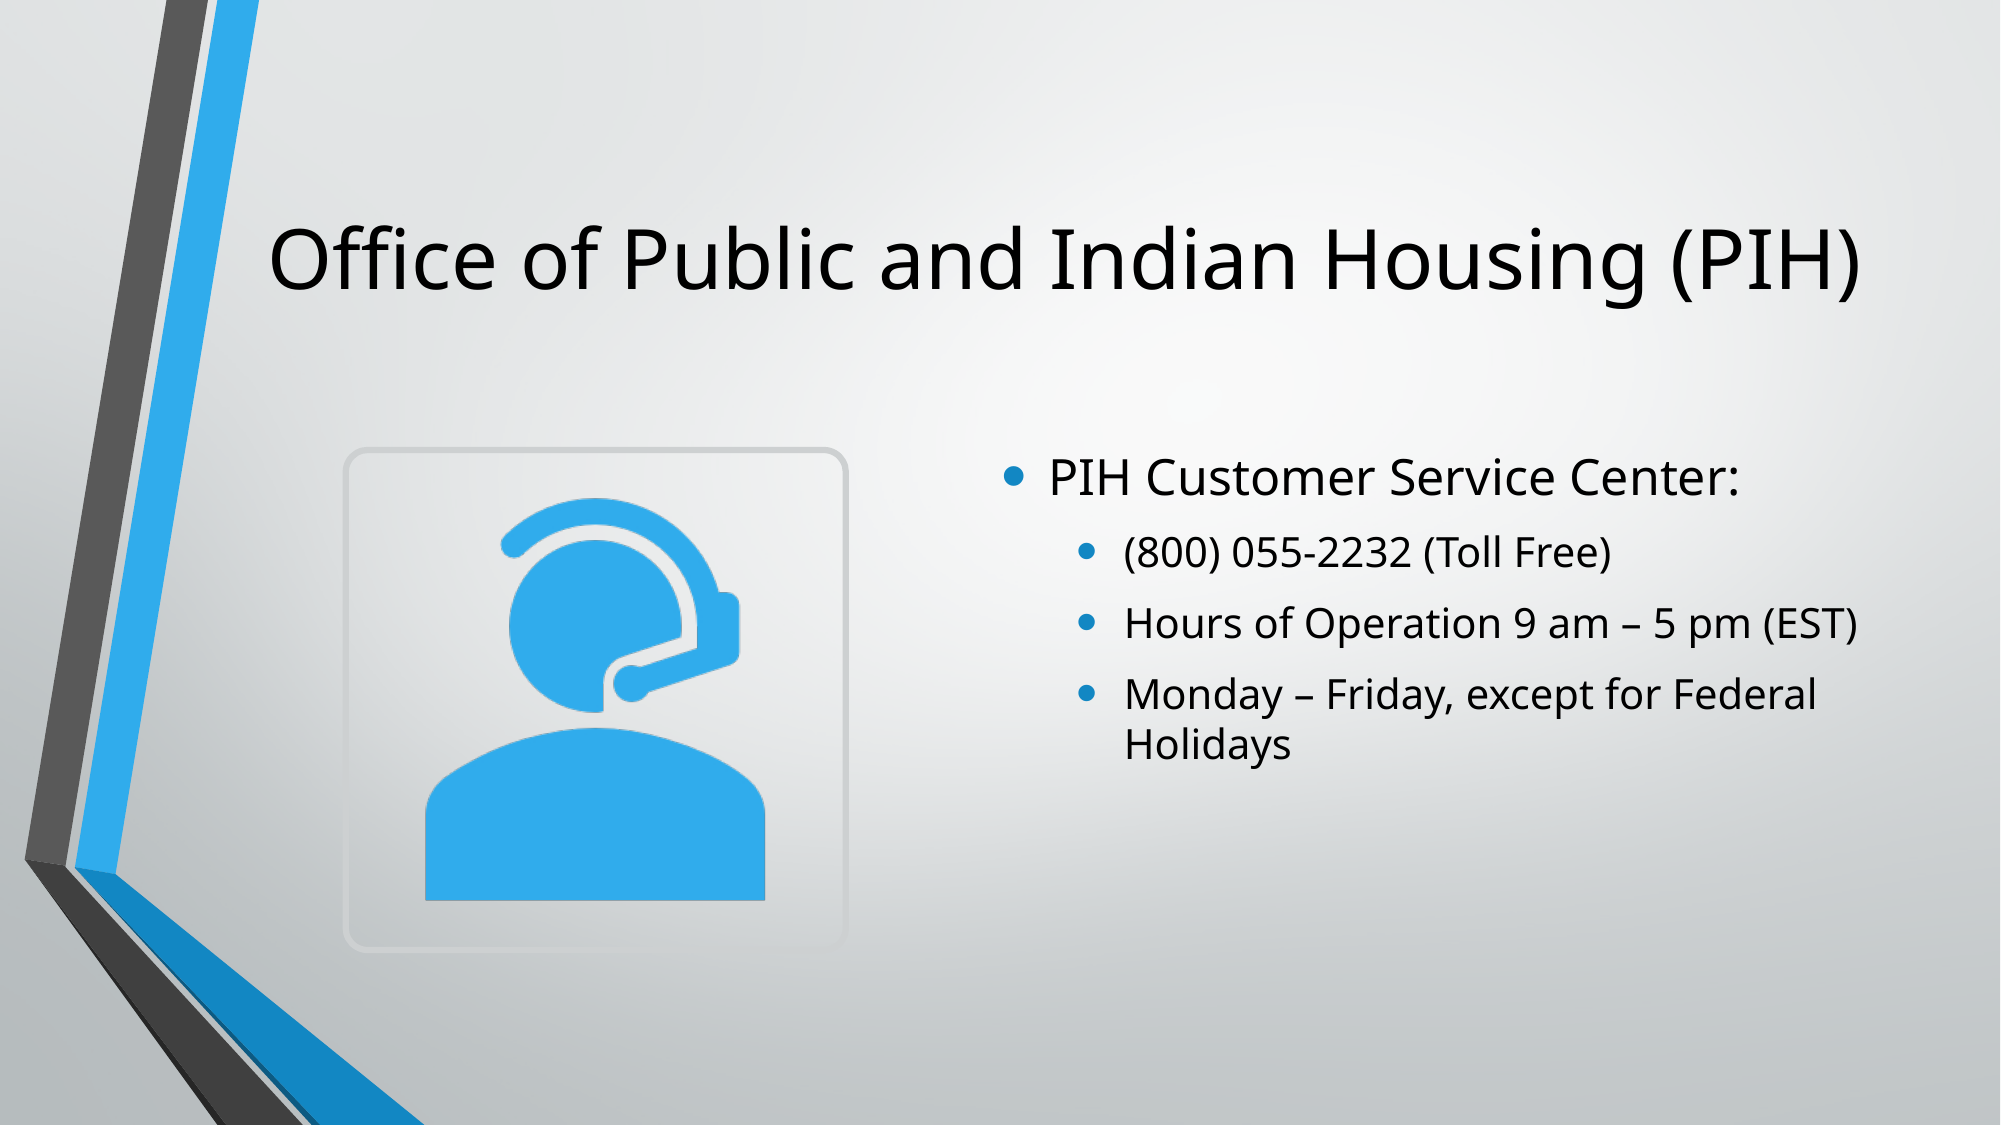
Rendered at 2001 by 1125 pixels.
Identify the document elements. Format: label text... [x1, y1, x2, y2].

picture [345, 449, 846, 951]
title Office of Public and Indian Housing (PIH) [243, 112, 1887, 400]
list PIH Customer Service Center: (800) 055-2232 (Toll Free) Hours of Operation 9 am – 5 pm (EST) Monday – Friday, except for Federal Holidays [986, 437, 1887, 950]
